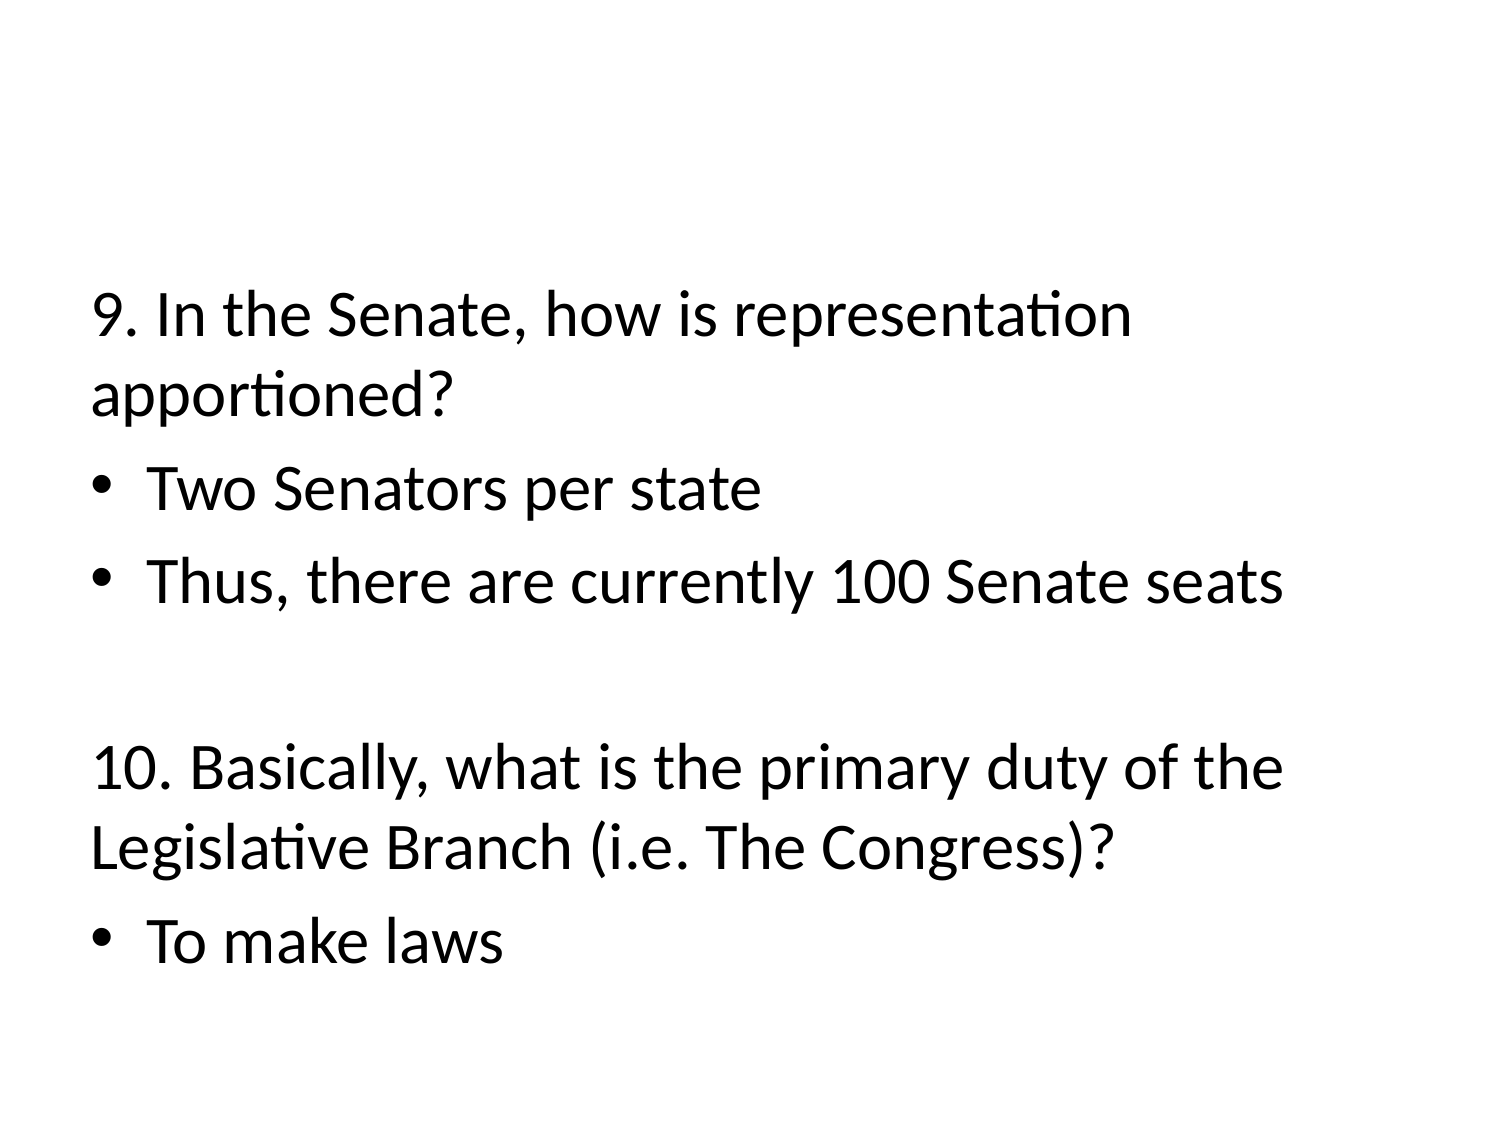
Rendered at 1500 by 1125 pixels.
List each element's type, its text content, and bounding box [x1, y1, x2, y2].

list 9. In the Senate, how is representation apportioned? Two Senators per state Thus, there are currently 100 Senate seats 10. Basically, what is the primary duty of the Legislative Branch (i.e. The Congress)? To make laws [75, 262, 1425, 1005]
